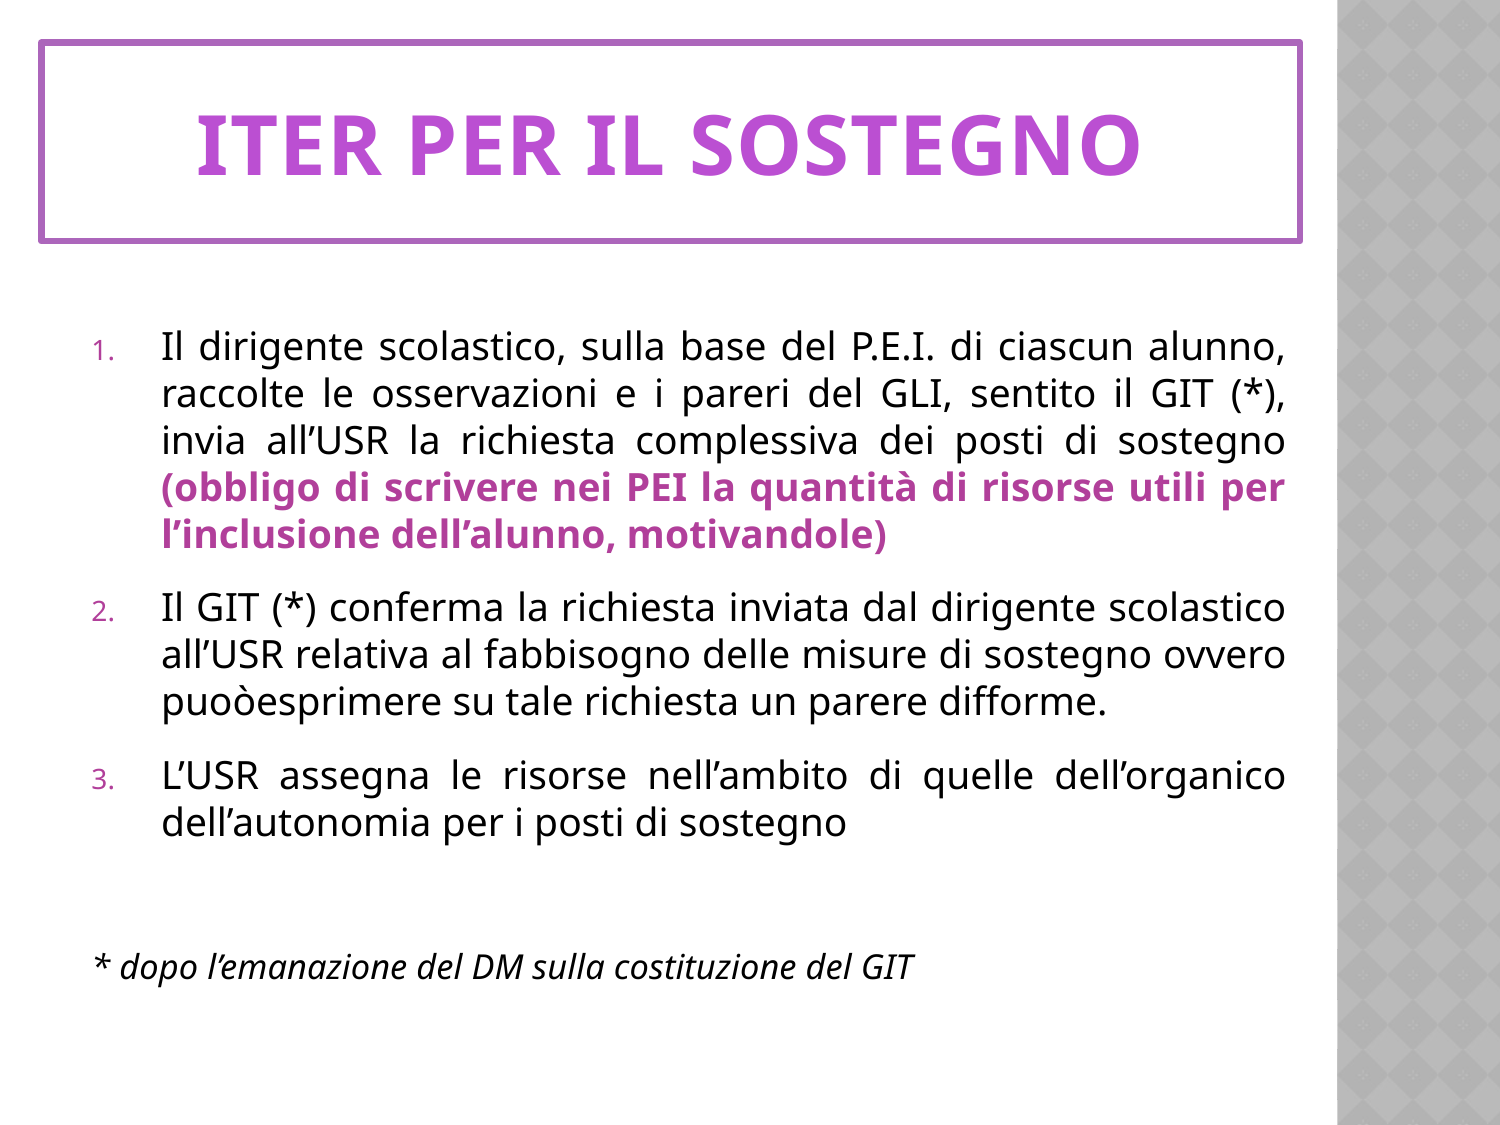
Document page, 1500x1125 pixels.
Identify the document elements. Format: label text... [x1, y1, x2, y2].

text_box ITER PER IL SOSTEGNO [38, 39, 1303, 244]
list Il dirigente scolastico, sulla base del P.E.I. di ciascun alunno, raccolte le osservazioni e i pareri del GLI, sentito il GIT (*), invia all’USR la richiesta complessiva dei posti di sostegno (obbligo di scrivere nei PEI la quantità di risorse utili per l’inclusione dell’alunno, motivandole) Il GIT (*) conferma la richiesta inviata dal dirigente scolastico all’USR relativa al fabbisogno delle misure di sostegno ovvero puoòesprimere su tale richiesta un parere difforme. L’USR assegna le risorse nell’ambito di quelle dell’organico dell’autonomia per i posti di sostegno * dopo l’emanazione del DM sulla costituzione del GIT [76, 314, 1302, 1000]
